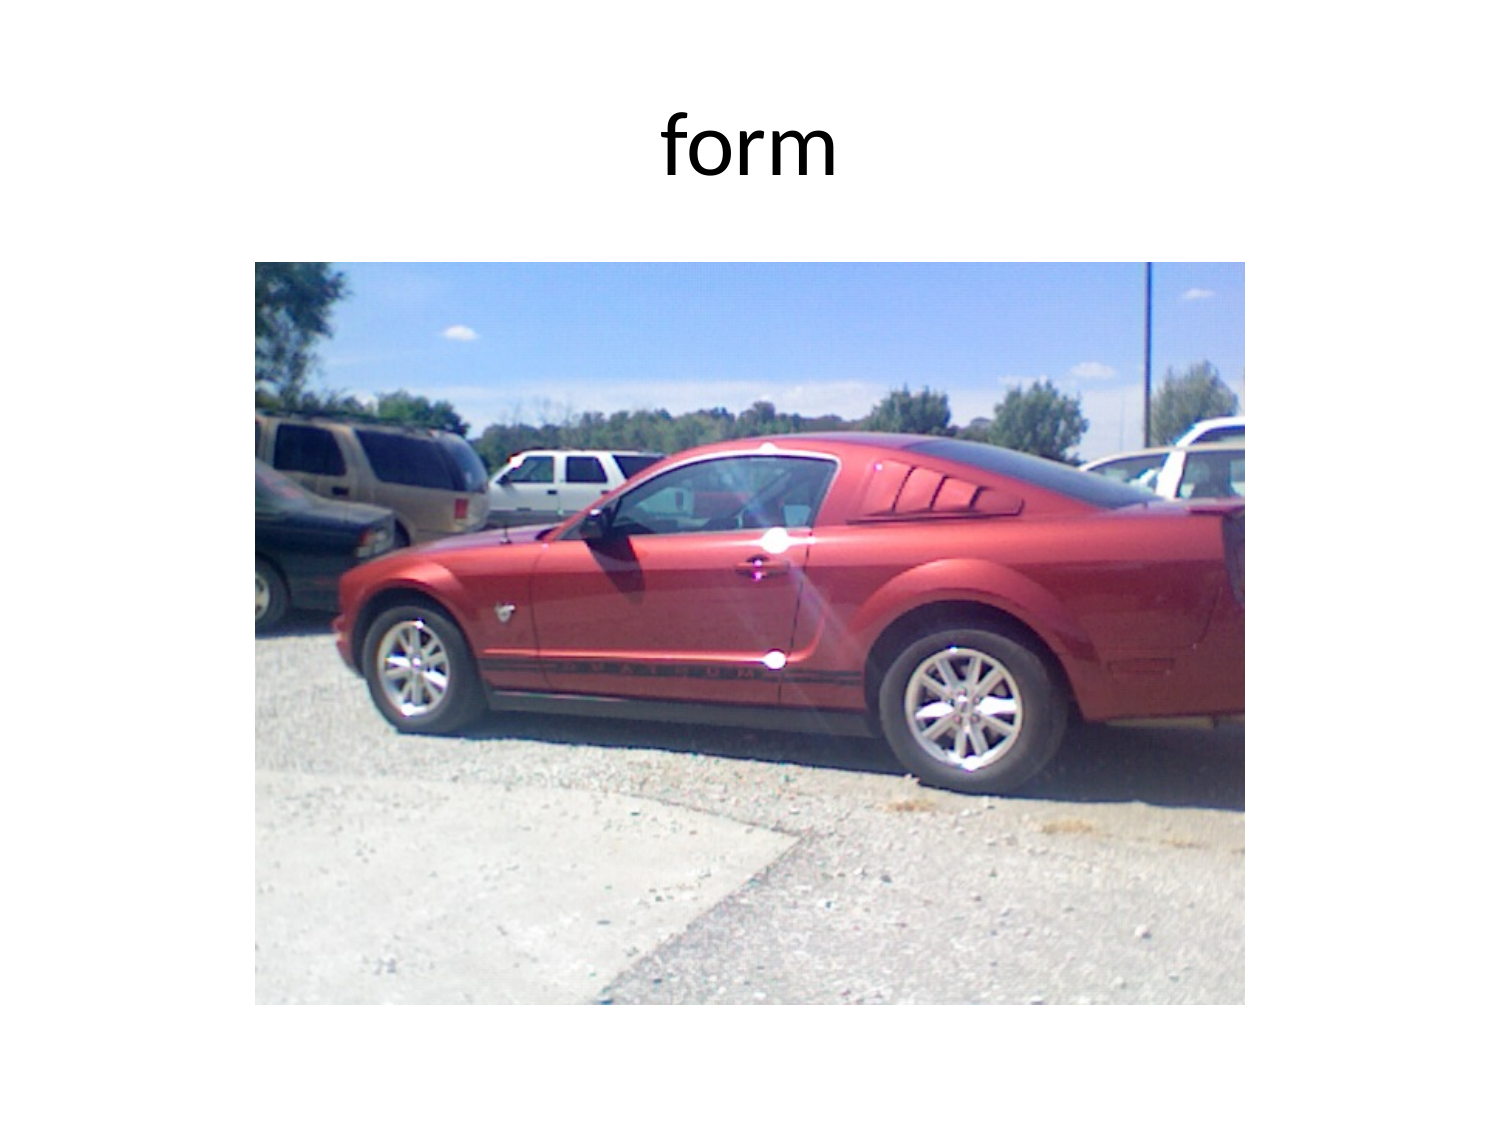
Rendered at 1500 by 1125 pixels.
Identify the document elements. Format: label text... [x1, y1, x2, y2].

title form [75, 45, 1425, 233]
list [74, 262, 1426, 1006]
